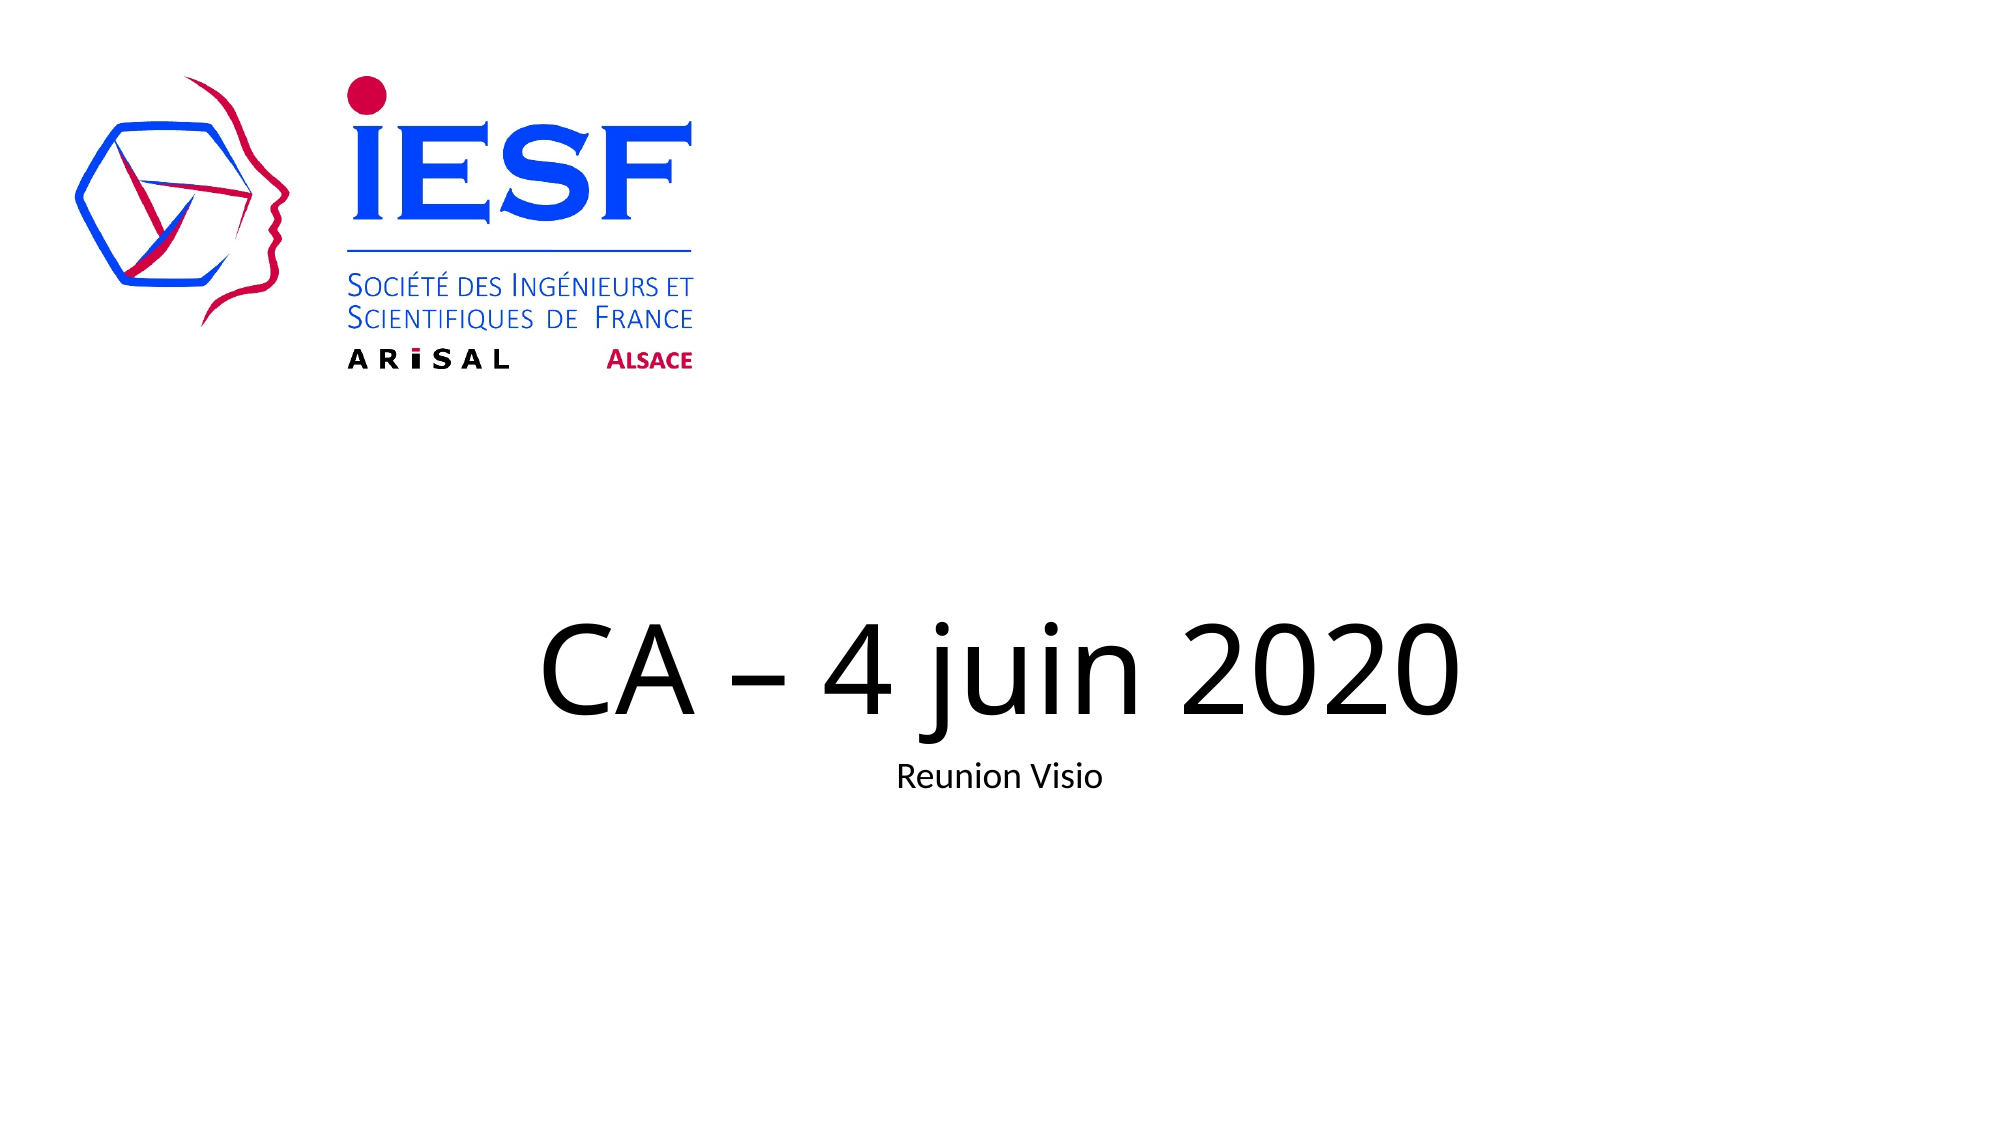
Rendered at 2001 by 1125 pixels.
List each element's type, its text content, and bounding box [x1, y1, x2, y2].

subtitle Reunion Visio [249, 748, 1750, 1021]
title CA – 4 juin 2020 [249, 357, 1750, 748]
picture [56, 58, 711, 386]
